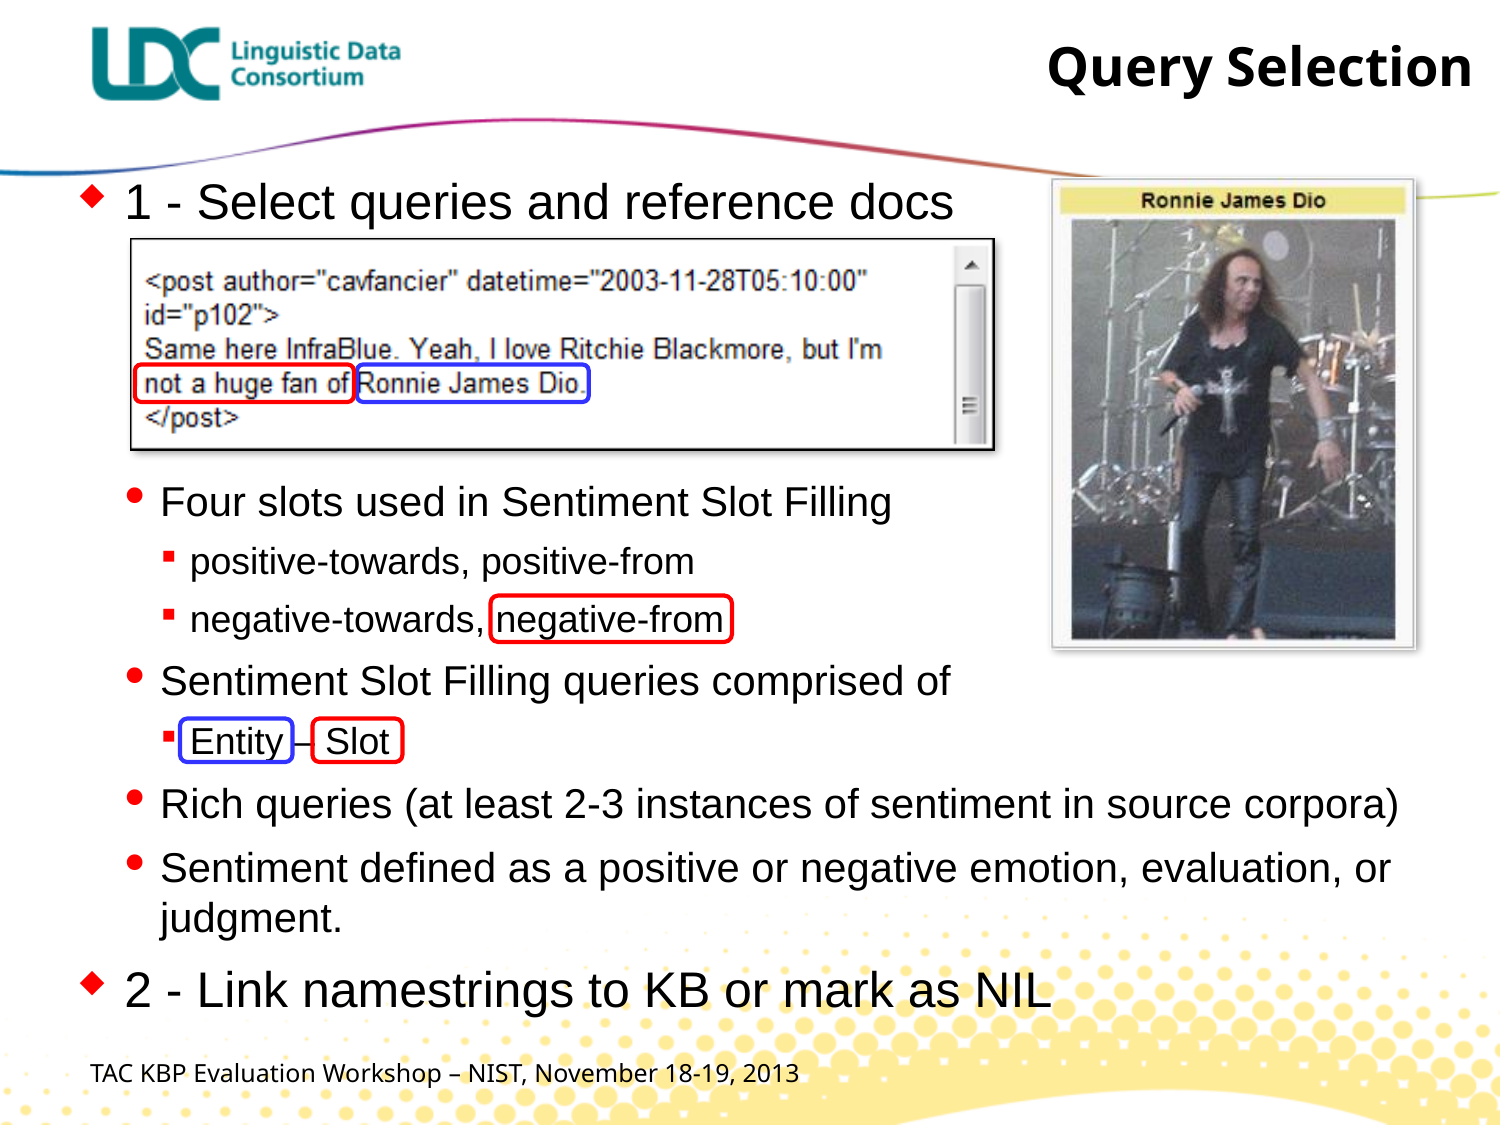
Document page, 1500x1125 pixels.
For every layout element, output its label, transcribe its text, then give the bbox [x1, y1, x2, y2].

picture [0, 0, 1500, 1125]
text_box Query Selection [424, 32, 1475, 163]
text_box [312, 718, 403, 763]
text_box [179, 718, 293, 763]
text_box [490, 595, 732, 642]
footer TAC KBP Evaluation Workshop – NIST, November 18-19, 2013 [74, 1049, 1076, 1103]
list 1 - Select queries and reference docs Four slots used in Sentiment Slot Filling positive-towards, positive-from negative-towards, negative-from Sentiment Slot Filling queries comprised of Entity – Slot Rich queries (at least 2-3 instances of sentiment in source corpora) Sentiment defined as a positive or negative emotion, evaluation, or judgment. 2 - Link namestrings to KB or mark as NIL [62, 162, 1425, 1025]
